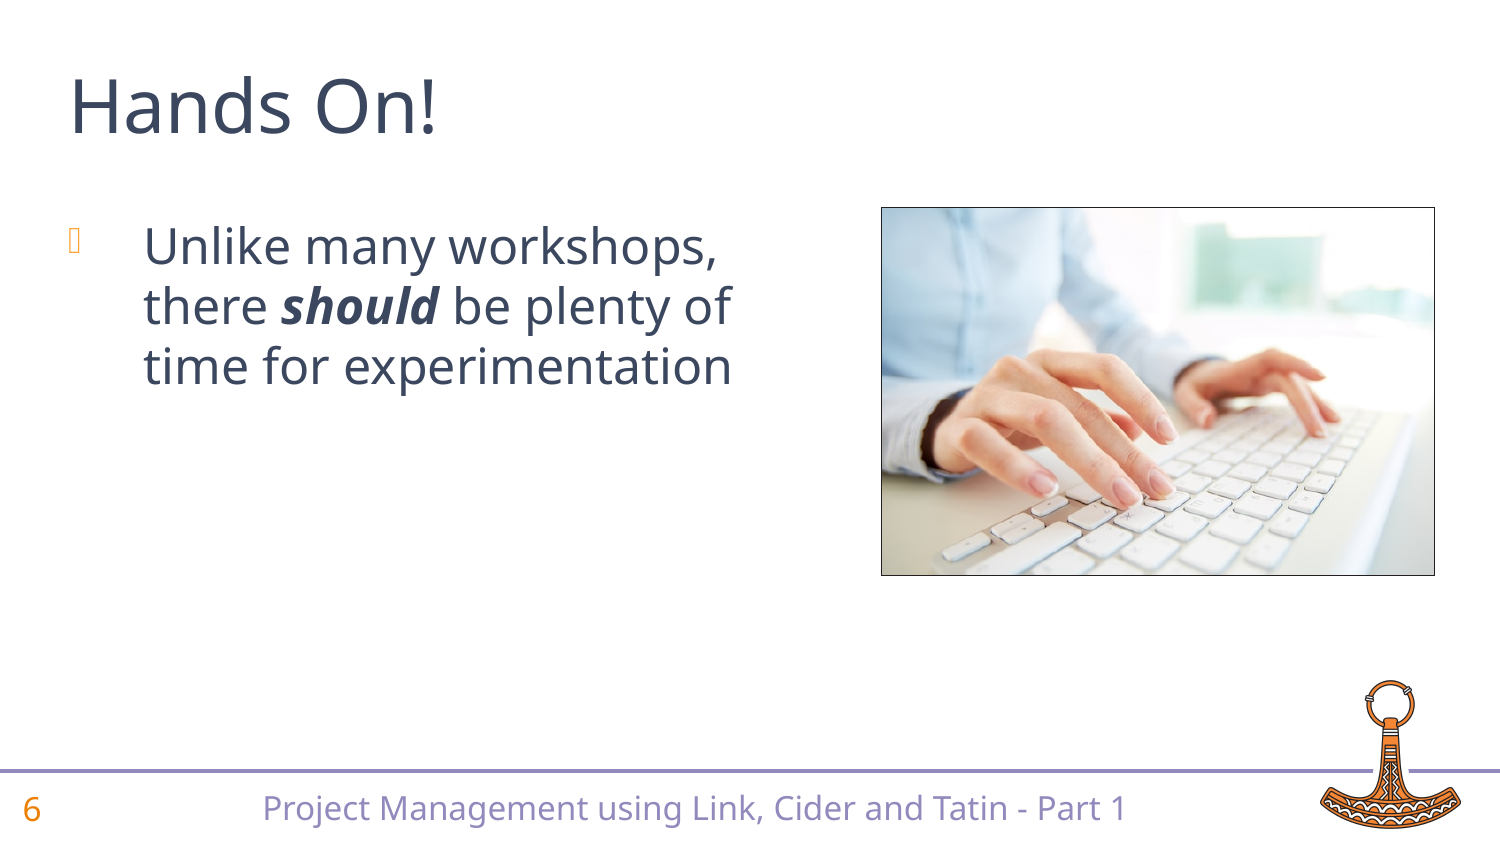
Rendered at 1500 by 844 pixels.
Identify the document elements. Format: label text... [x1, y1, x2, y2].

title Hands On! [53, 43, 1203, 157]
list Unlike many workshops, there should be plenty of time for experimentation [53, 207, 792, 740]
picture [1320, 680, 1461, 829]
picture [881, 207, 1435, 577]
